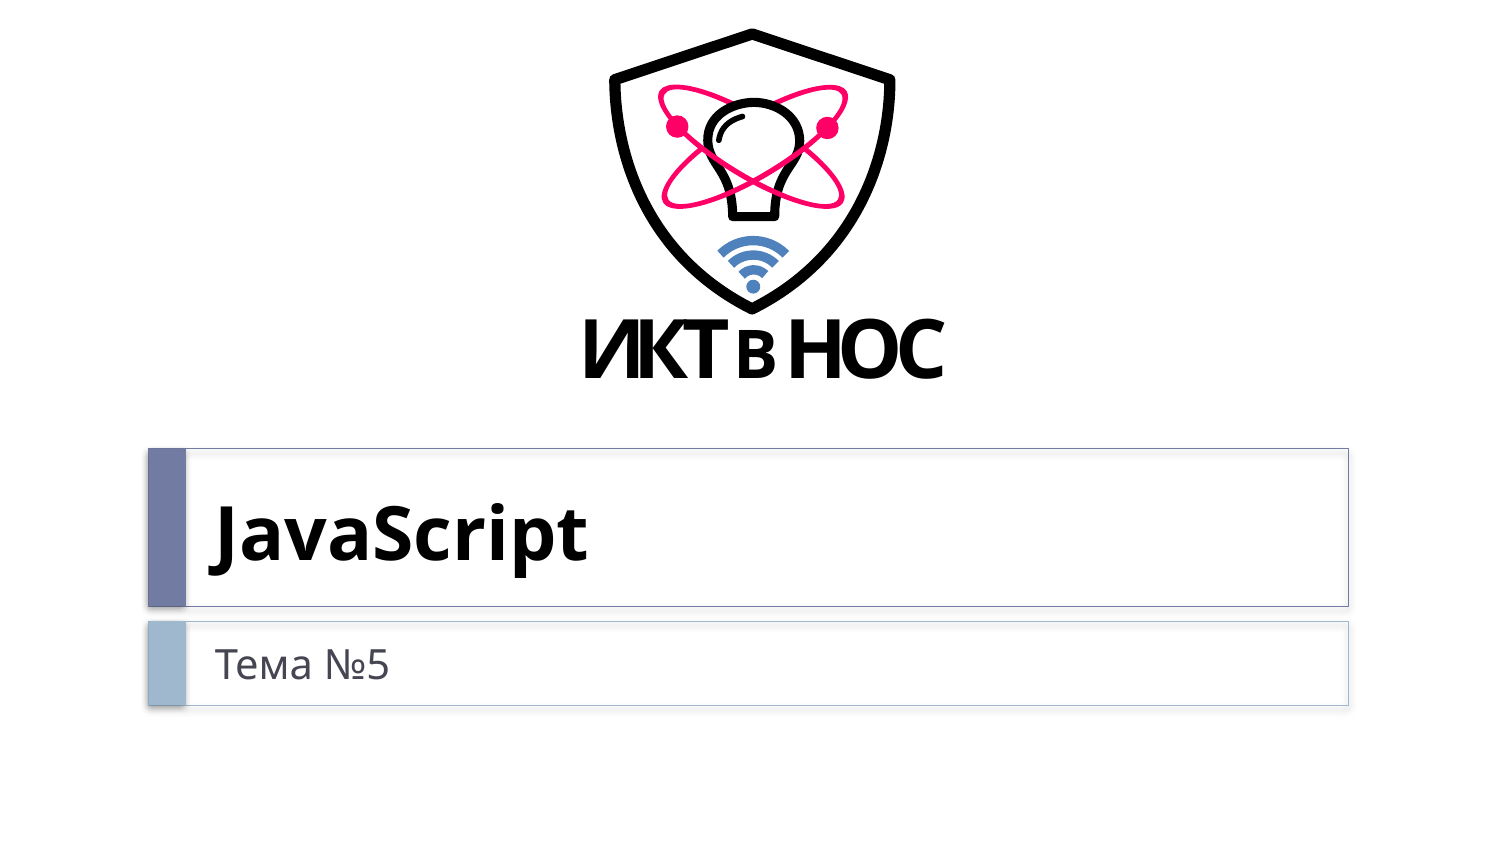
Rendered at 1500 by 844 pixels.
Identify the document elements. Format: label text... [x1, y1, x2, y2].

subtitle Тема №5 [200, 630, 1325, 697]
title JavaScript [200, 478, 1325, 600]
